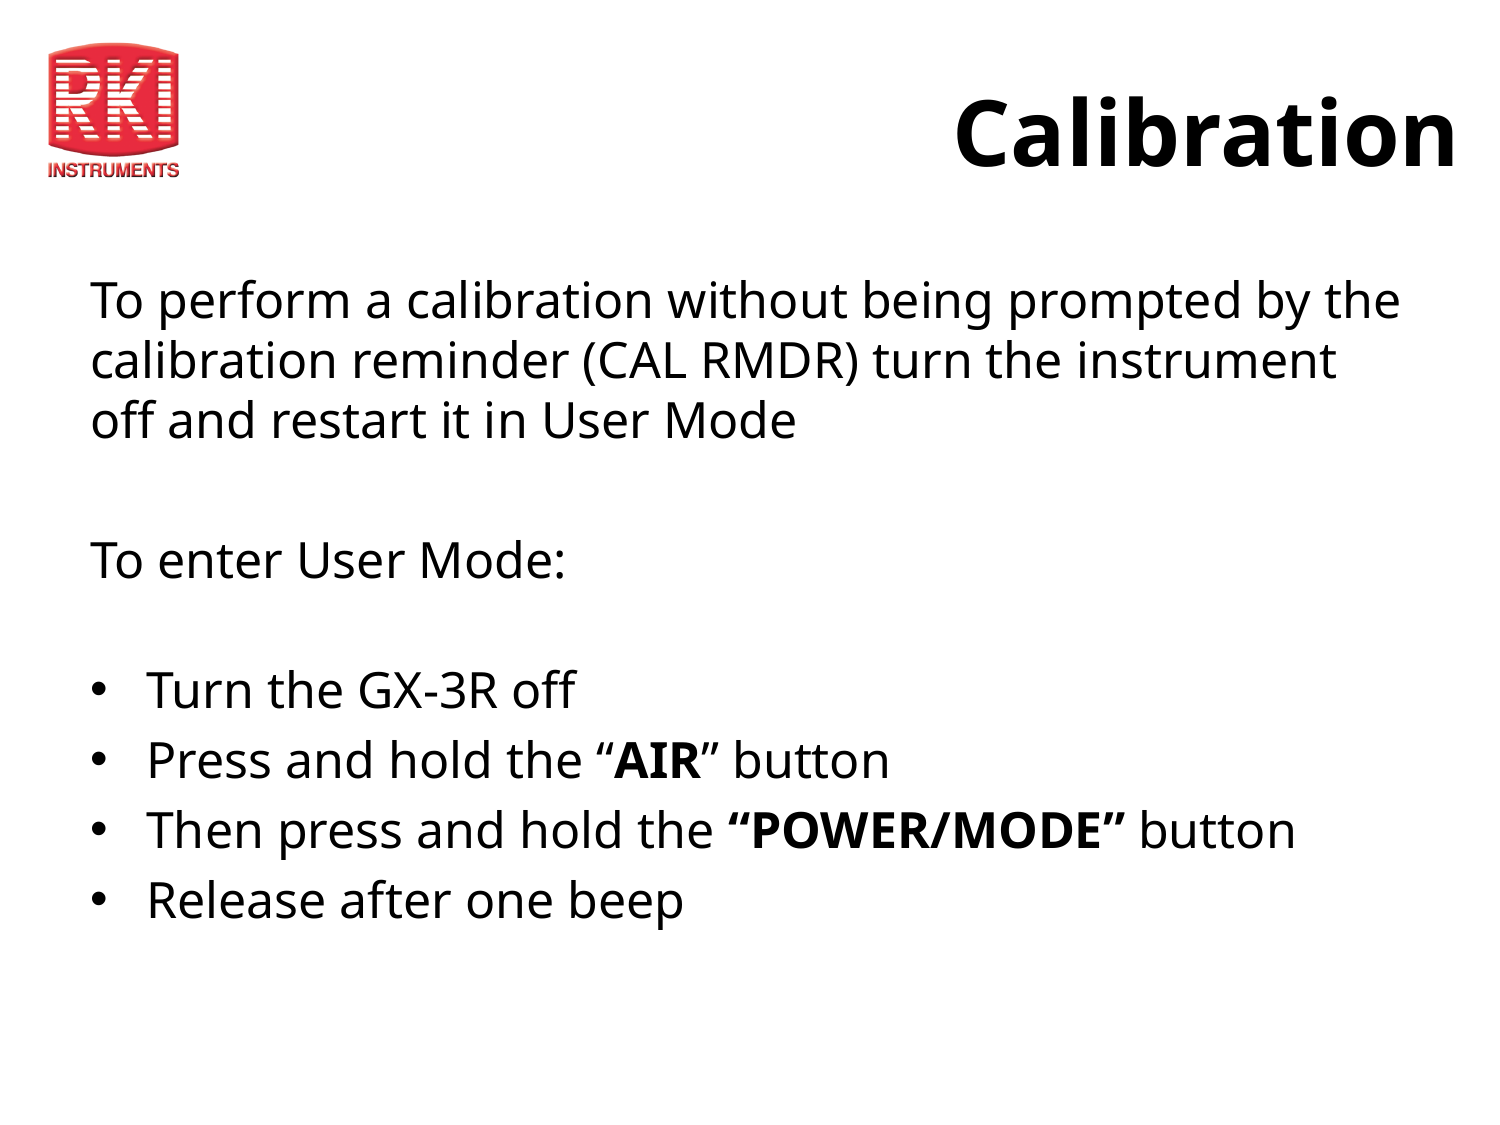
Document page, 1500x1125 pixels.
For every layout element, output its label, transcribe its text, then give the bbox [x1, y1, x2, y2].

text_box Calibration [200, 74, 1476, 186]
list To perform a calibration without being prompted by the calibration reminder (CAL RMDR) turn the instrument off and restart it in User Mode To enter User Mode: Turn the GX-3R off Press and hold the “AIR” button Then press and hold the “POWER/MODE” button Release after one beep [75, 260, 1425, 1125]
picture [37, 37, 188, 184]
